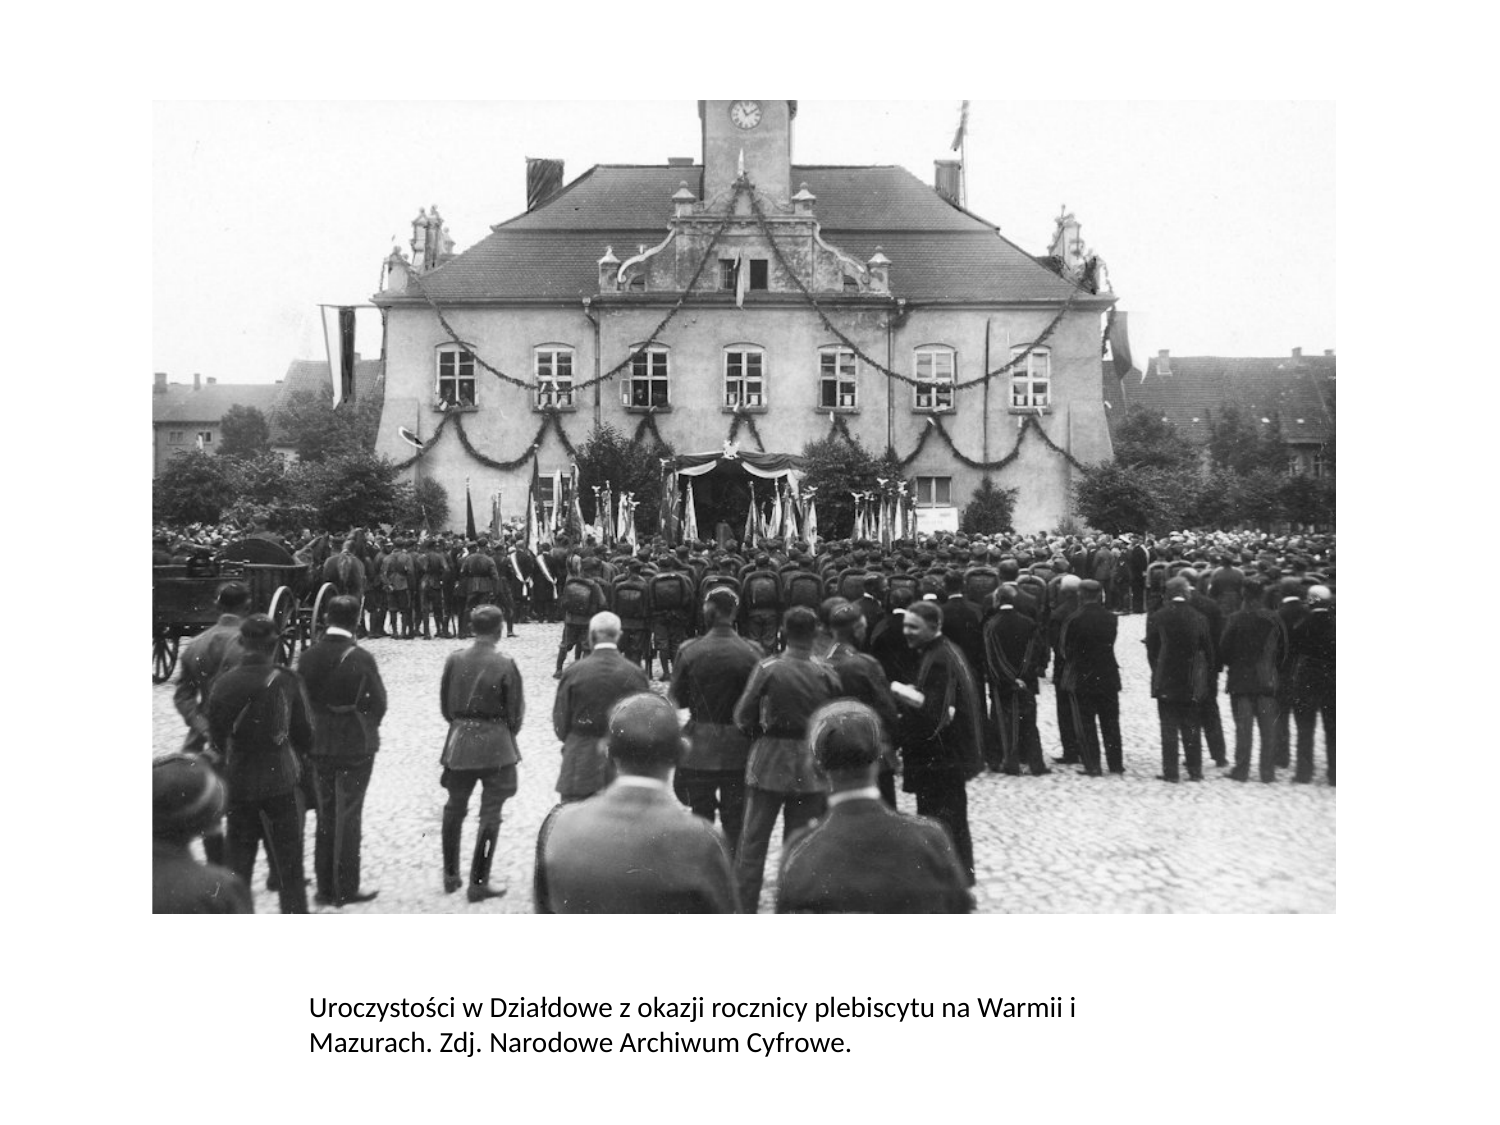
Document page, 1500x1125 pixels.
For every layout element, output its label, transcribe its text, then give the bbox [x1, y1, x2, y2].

title Uroczystości w Działdowe z okazji rocznicy plebiscytu na Warmii i Mazurach. Zdj. Narodowe Archiwum Cyfrowe. [294, 960, 1194, 1067]
picture [152, 100, 1337, 915]
